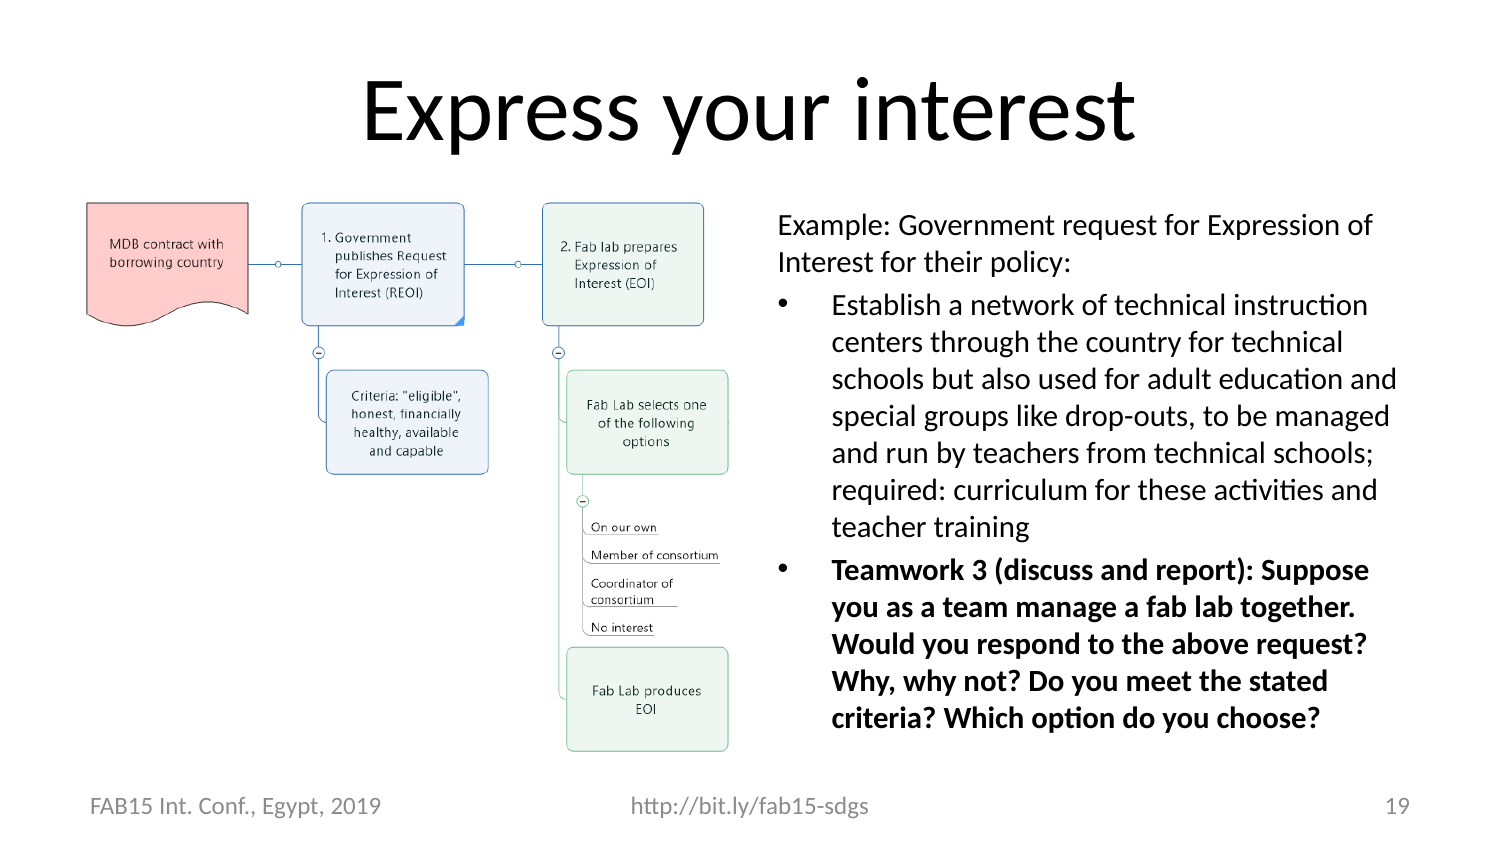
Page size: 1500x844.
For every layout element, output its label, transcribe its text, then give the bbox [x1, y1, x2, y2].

footer http://bit.ly/fab15-sdgs [512, 782, 988, 827]
slide_number 19 [1074, 782, 1425, 827]
slide_number FAB15 Int. Conf., Egypt, 2019 [75, 782, 425, 827]
title Express your interest [75, 33, 1425, 175]
list Example: Government request for Expression of Interest for their policy: Establish a network of technical instruction centers through the country for technical schools but also used for adult education and special groups like drop-outs, to be managed and run by teachers from technical schools; required: curriculum for these activities and teacher training Teamwork 3 (discuss and report): Suppose you as a team manage a fab lab together. Would you respond to the above request? Why, why not? Do you meet the stated criteria? Which option do you choose? [762, 196, 1425, 754]
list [81, 197, 732, 755]
